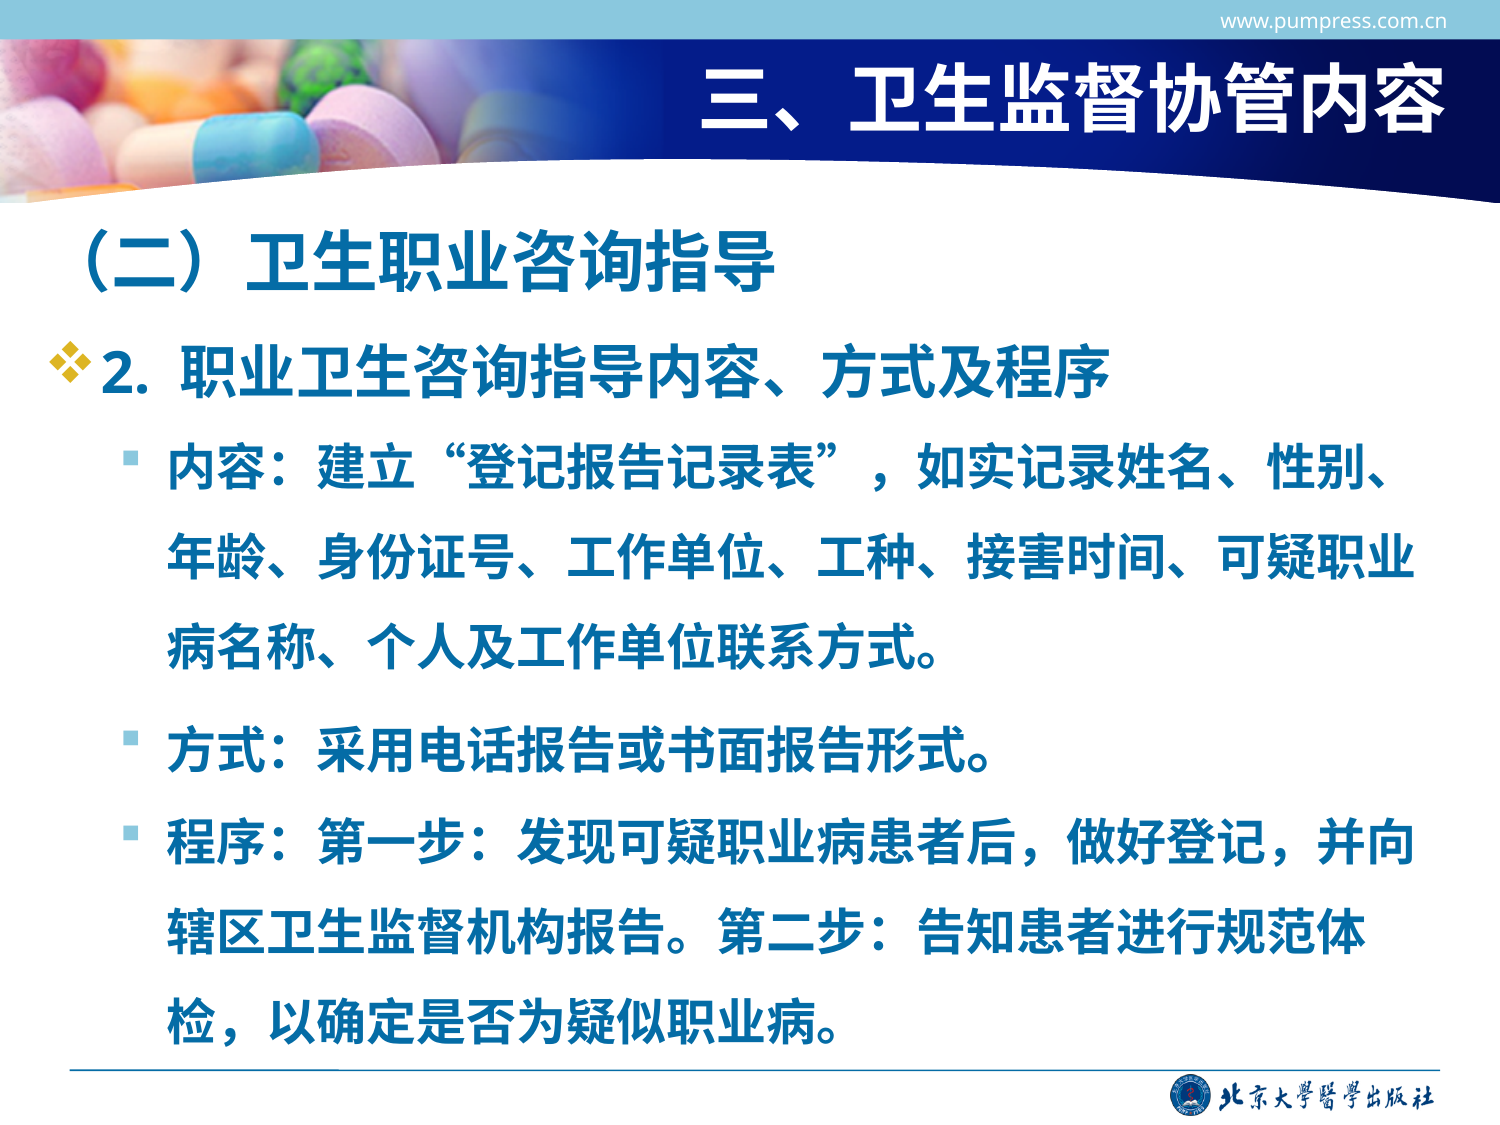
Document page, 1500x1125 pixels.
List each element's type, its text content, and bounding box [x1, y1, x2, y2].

picture [0, 40, 1500, 203]
picture [1170, 1074, 1436, 1118]
title 三、卫生监督协管内容 [137, 49, 1463, 143]
slide_number www.pumpress.com.cn [1024, 0, 1463, 38]
list （二）卫生职业咨询指导 2. 职业卫生咨询指导内容、方式及程序 内容：建立“登记报告记录表”，如实记录姓名、性别、年龄、身份证号、工作单位、工种、接害时间、可疑职业病名称、个人及工作单位联系方式。 方式：采用电话报告或书面报告形式。 程序：第一步：发现可疑职业病患者后，做好登记，并向辖区卫生监督机构报告。第二步：告知患者进行规范体检，以确定是否为疑似职业病。 [29, 172, 1463, 1071]
